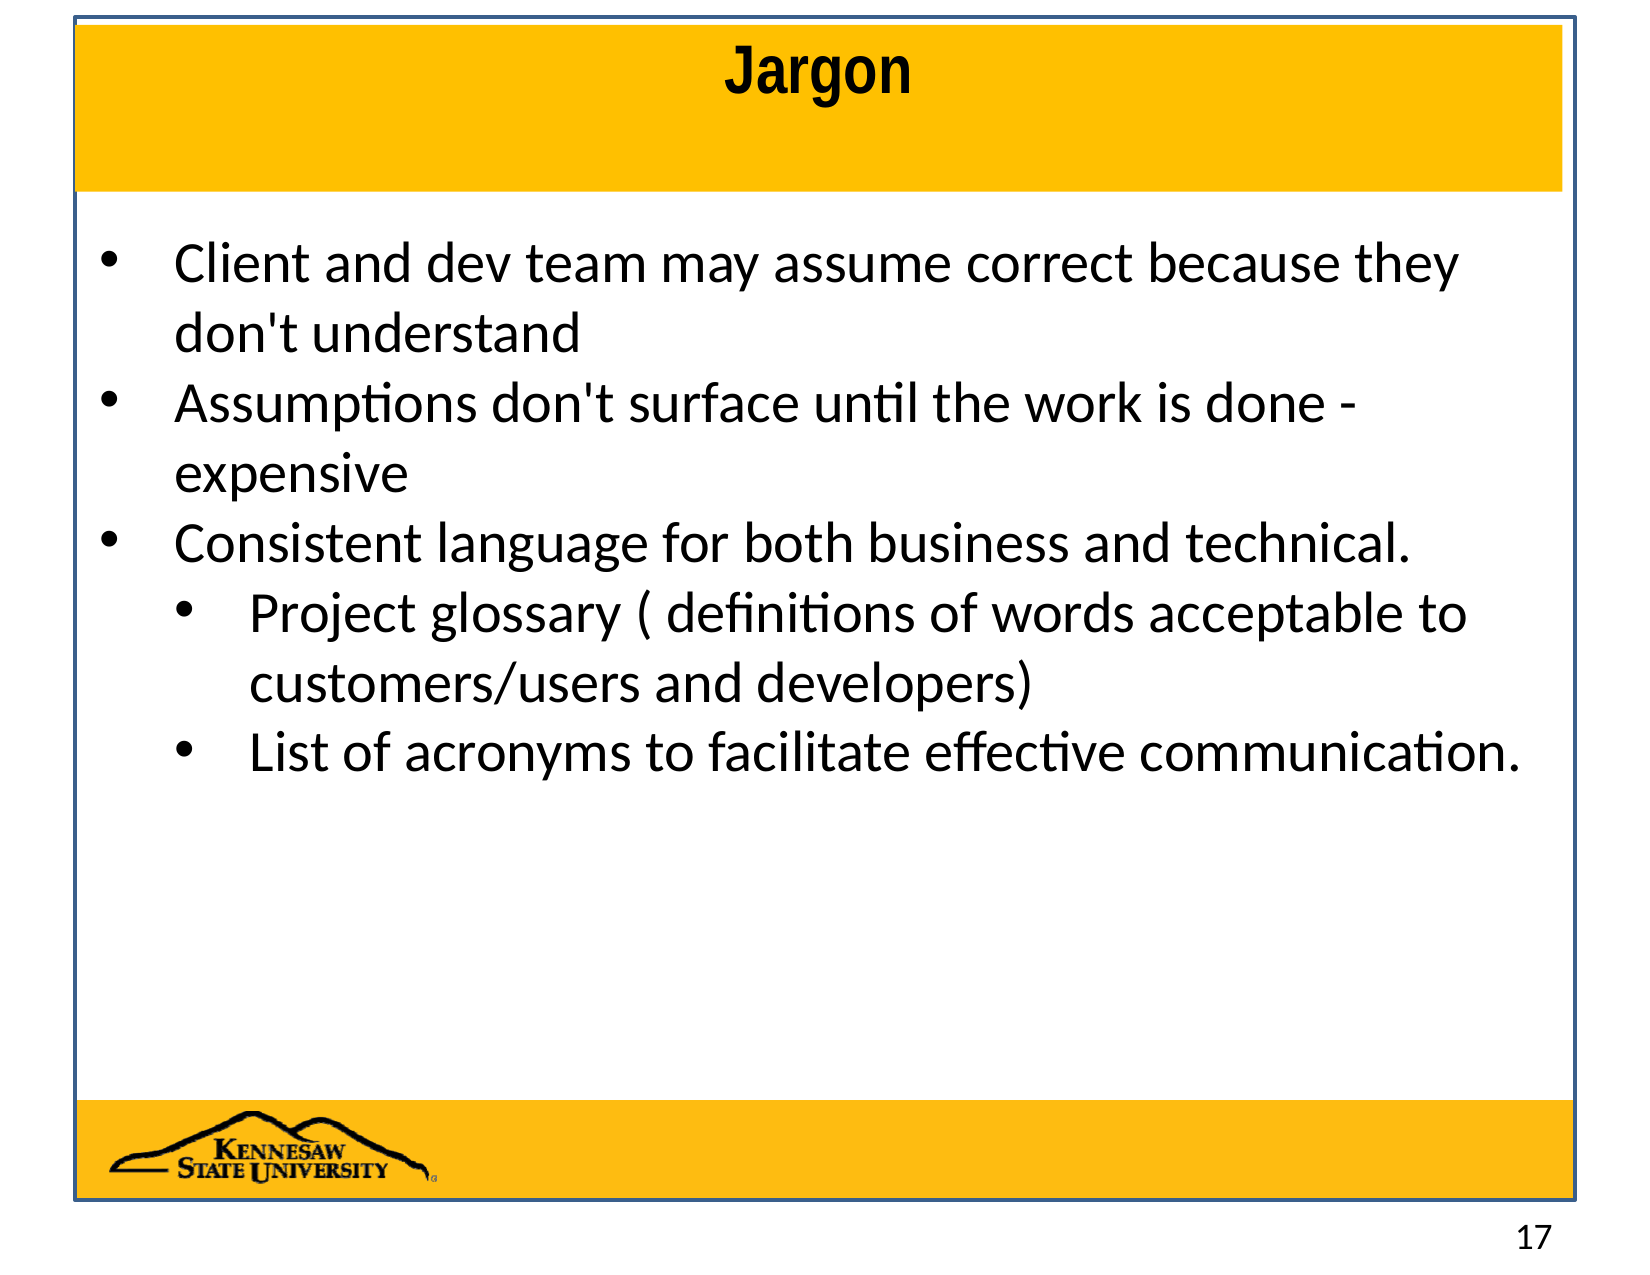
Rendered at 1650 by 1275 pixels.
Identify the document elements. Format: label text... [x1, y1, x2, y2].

picture [108, 1111, 437, 1184]
title Jargon [75, 24, 1563, 192]
list Client and dev team may assume correct because they don't understand Assumptions don't surface until the work is done - expensive Consistent language for both business and technical. Project glossary ( definitions of words acceptable to customers/users and developers) List of acronyms to facilitate effective communication. [99, 223, 1550, 790]
